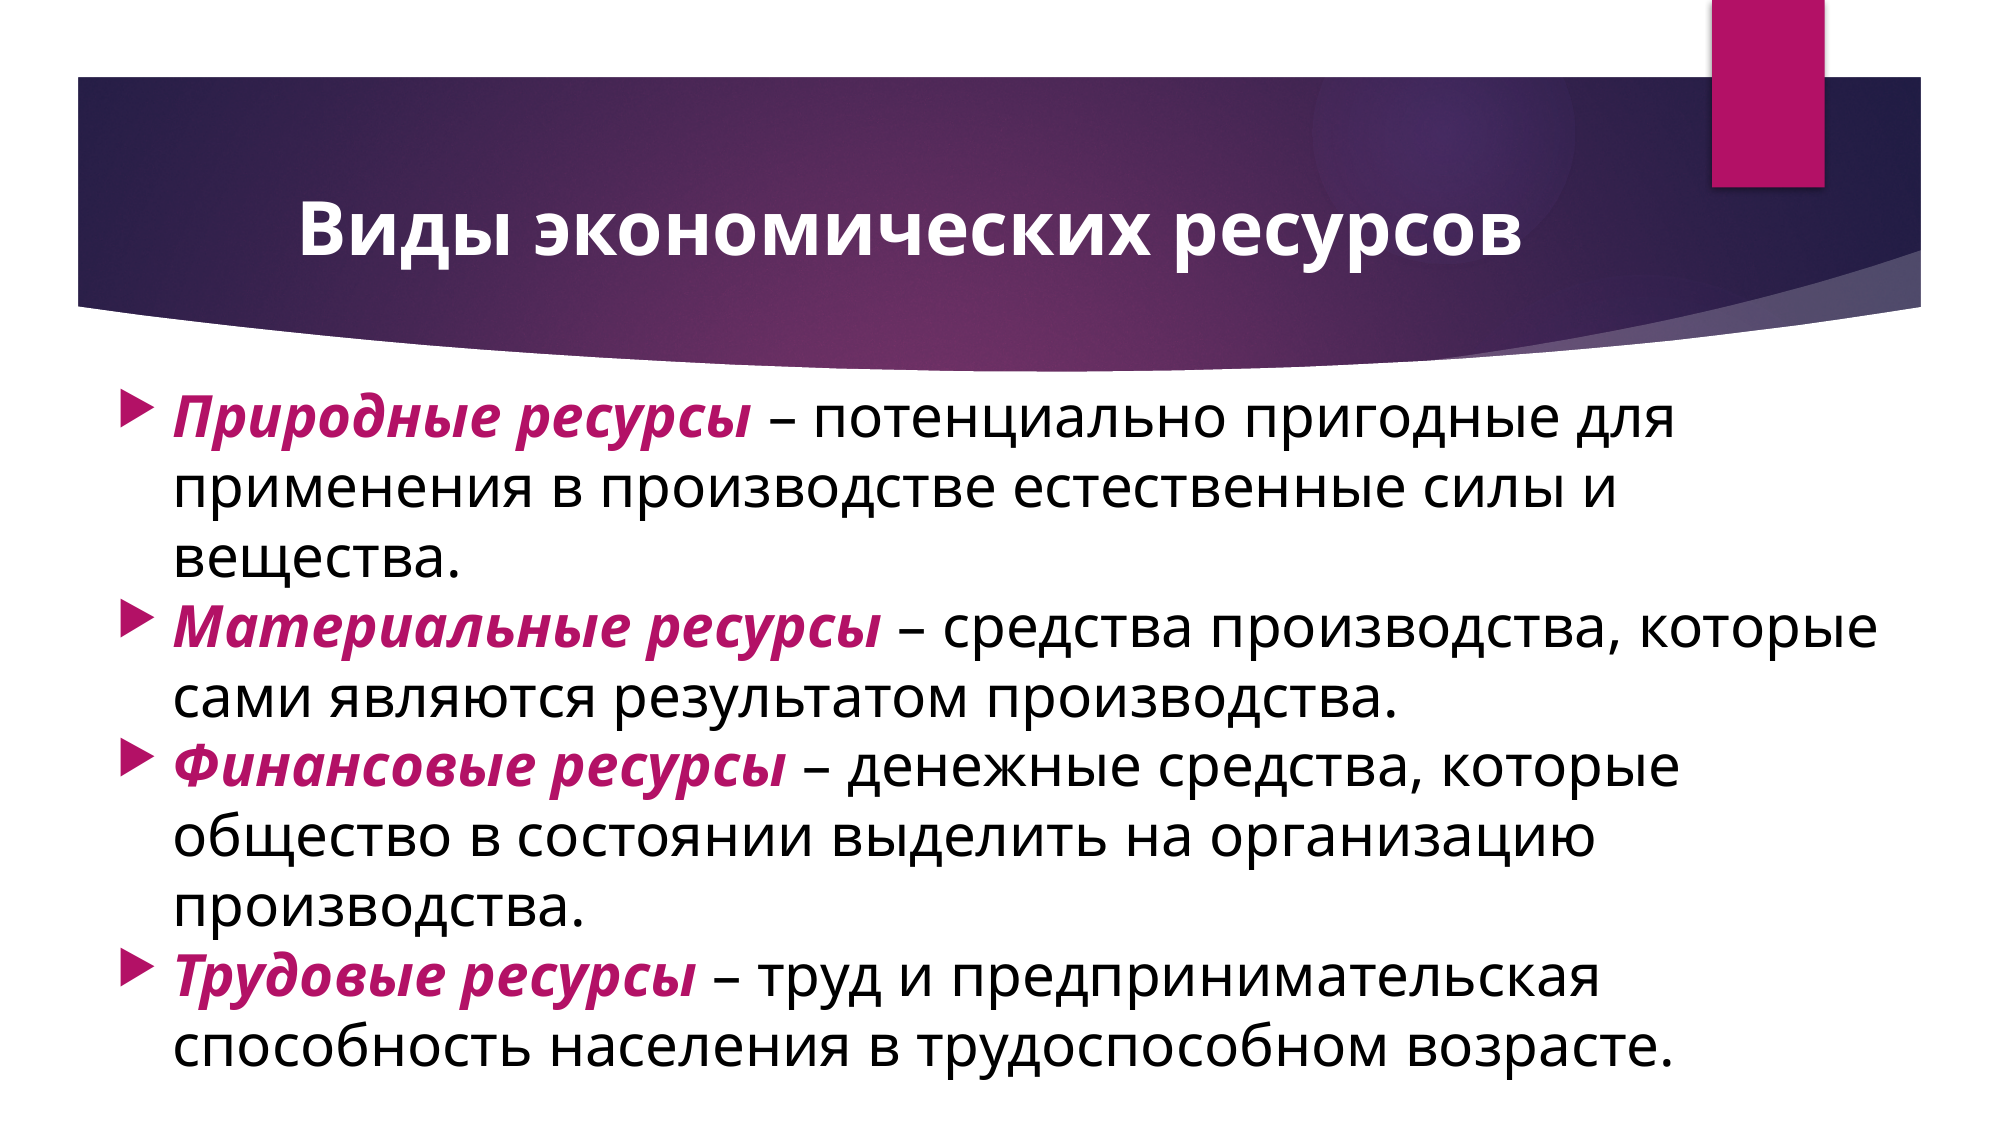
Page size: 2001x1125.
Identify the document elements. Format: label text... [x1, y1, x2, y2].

title Виды экономических ресурсов [281, 173, 1631, 266]
list Природные ресурсы – потенциально пригодные для применения в производстве естественные силы и вещества. Материальные ресурсы – средства производства, которые сами являются результатом производства. Финансовые ресурсы – денежные средства, которые общество в состоянии выделить на организацию производства. Трудовые ресурсы – труд и предпринимательская способность населения в трудоспособном возрасте. [101, 371, 1929, 1125]
